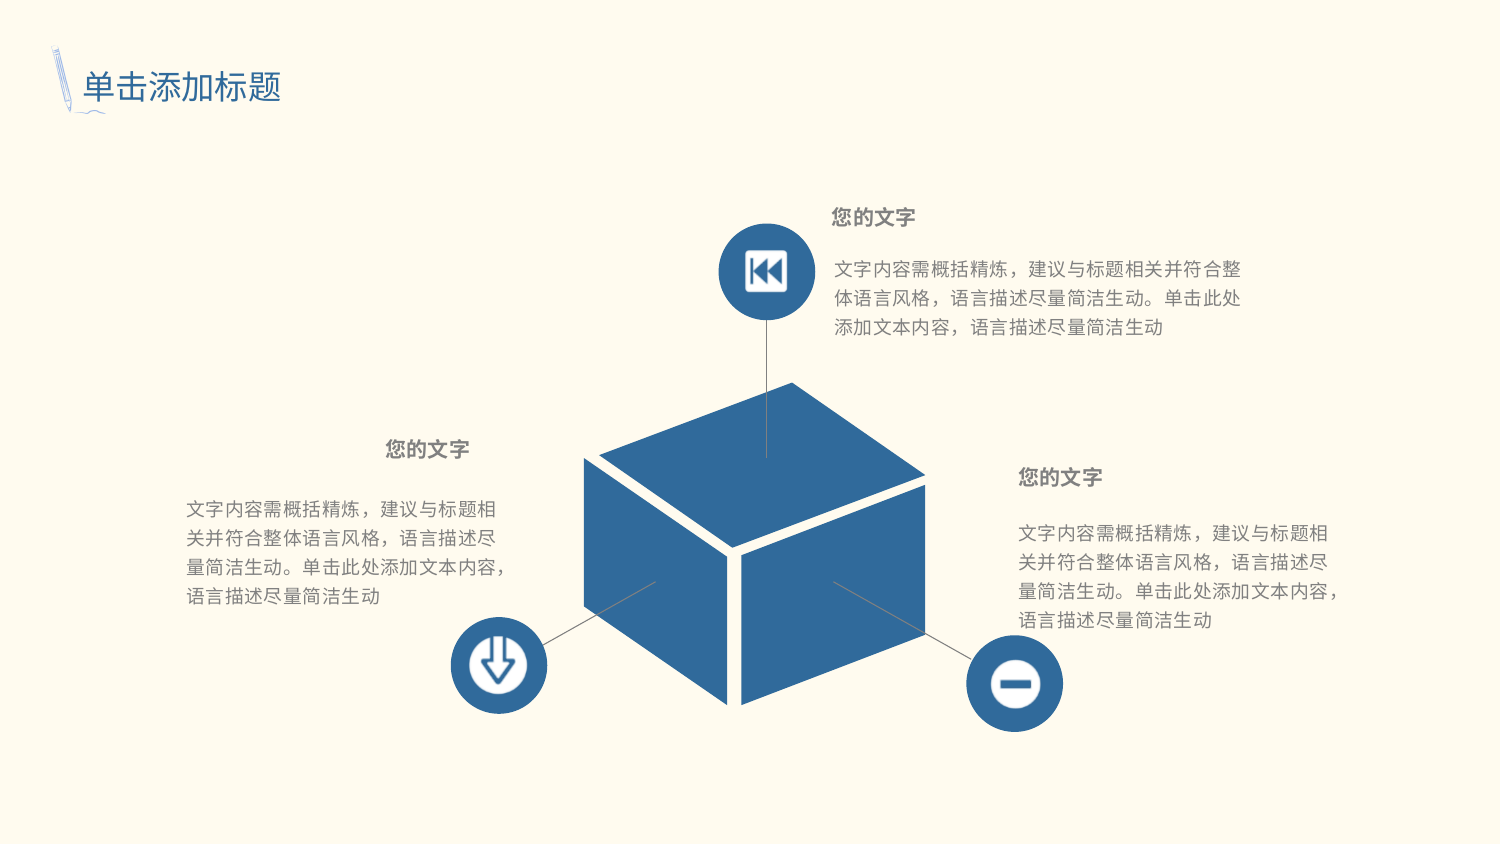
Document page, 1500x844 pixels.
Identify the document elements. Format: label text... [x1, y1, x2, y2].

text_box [833, 581, 972, 660]
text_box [540, 581, 656, 647]
text_box 您的文字 [817, 196, 976, 237]
text_box 文字内容需概括精炼，建议与标题相关并符合整体语言风格，语言描述尽量简洁生动。单击此处添加文本内容，语言描述尽量简洁生动 [171, 483, 514, 615]
text_box [596, 381, 928, 549]
picture [50, 45, 106, 114]
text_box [718, 223, 816, 321]
text_box 您的文字 [1003, 456, 1163, 497]
text_box 单击添加标题 [106, 58, 357, 114]
text_box 文字内容需概括精炼，建议与标题相关并符合整体语言风格，语言描述尽量简洁生动。单击此处添加文本内容，语言描述尽量简洁生动 [819, 243, 1265, 346]
text_box 您的文字 [370, 428, 530, 469]
text_box [582, 456, 729, 708]
text_box 文字内容需概括精炼，建议与标题相关并符合整体语言风格，语言描述尽量简洁生动。单击此处添加文本内容，语言描述尽量简洁生动 [1003, 507, 1349, 639]
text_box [966, 635, 1064, 732]
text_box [450, 617, 548, 714]
text_box [740, 483, 927, 707]
